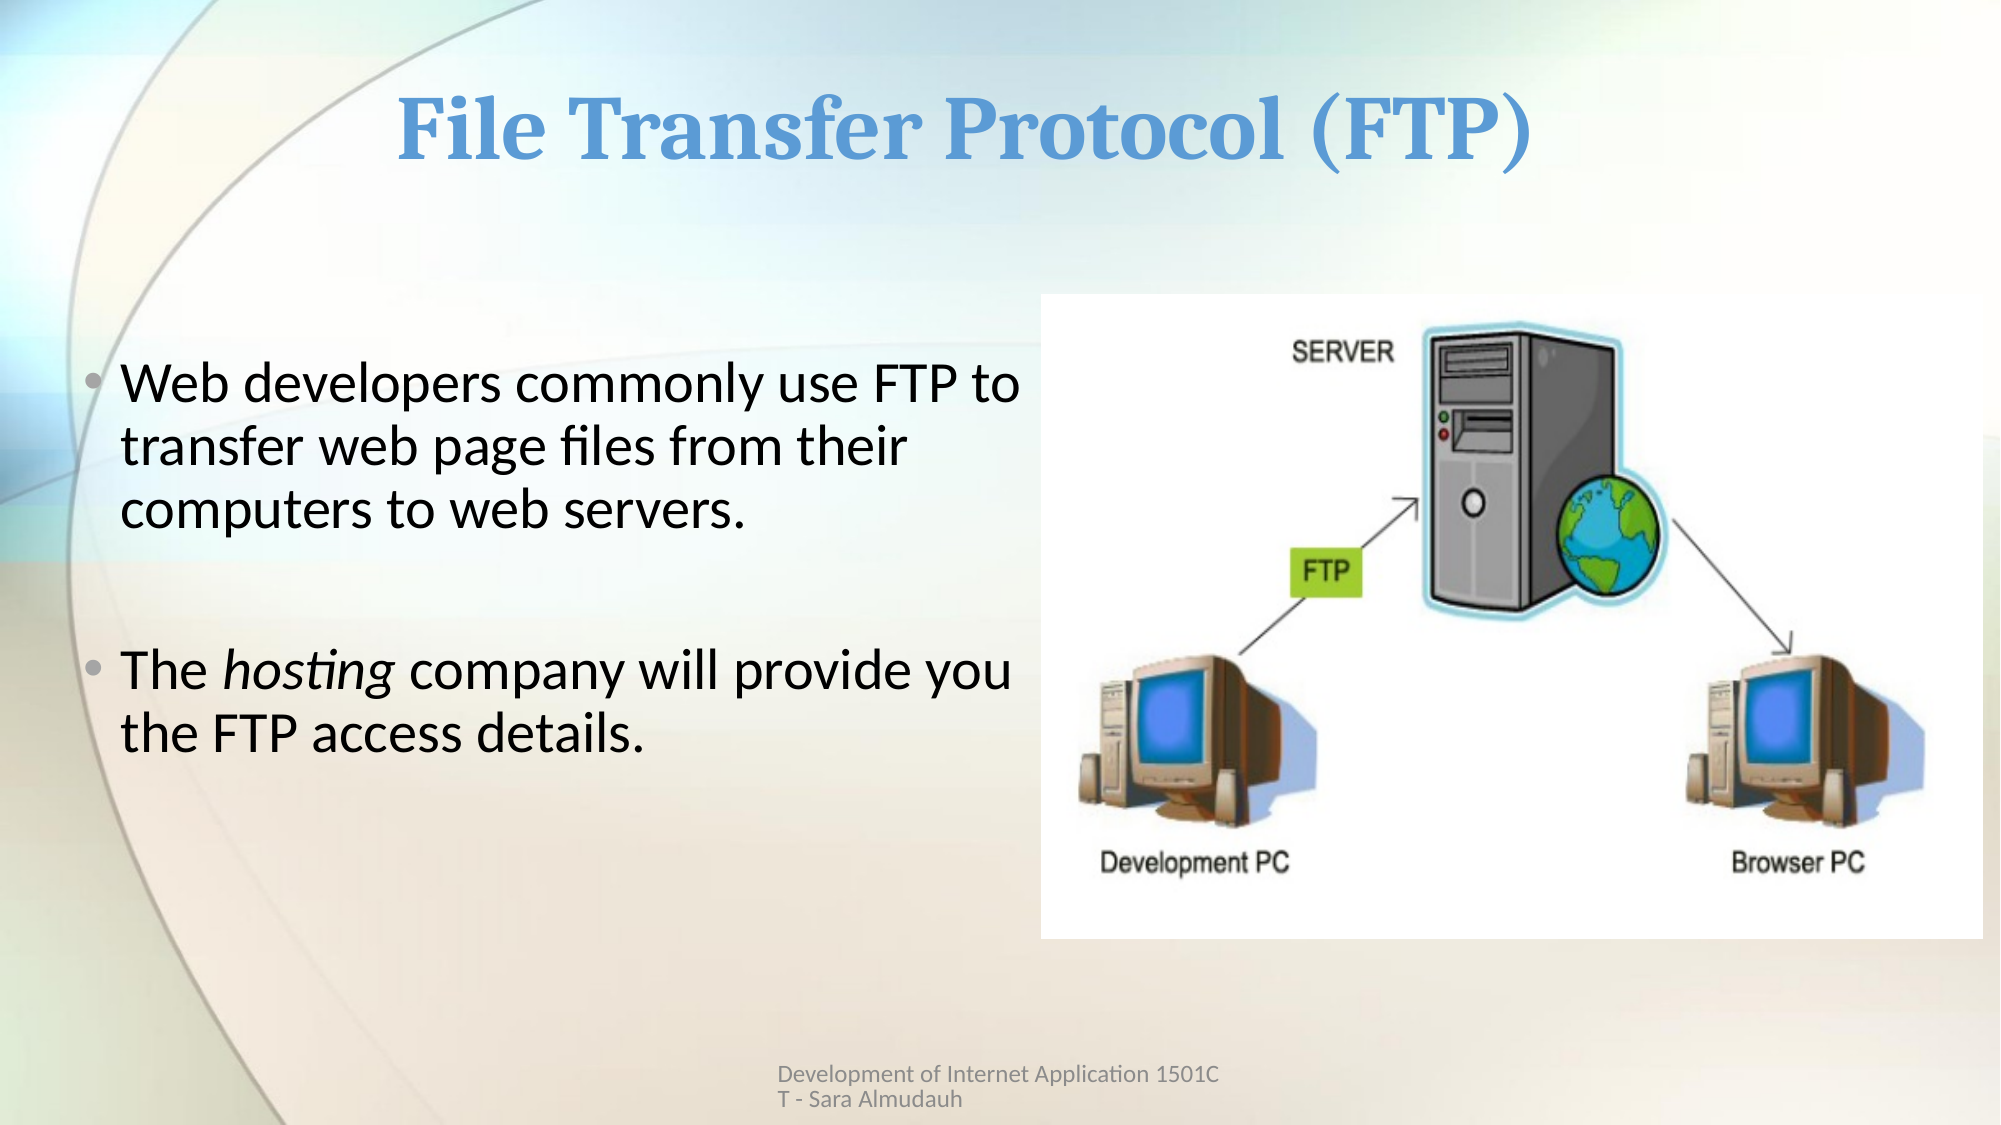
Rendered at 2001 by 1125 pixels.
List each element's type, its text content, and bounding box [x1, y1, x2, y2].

footer Development of Internet Application 1501CT - Sara Almudauh [762, 1042, 1238, 1103]
list Web developers commonly use FTP to transfer web page files from their computers to web servers. The hosting company will provide you the FTP access details. [68, 257, 1067, 972]
title File Transfer Protocol (FTP) [381, 59, 1863, 186]
picture [0, 0, 2001, 1125]
